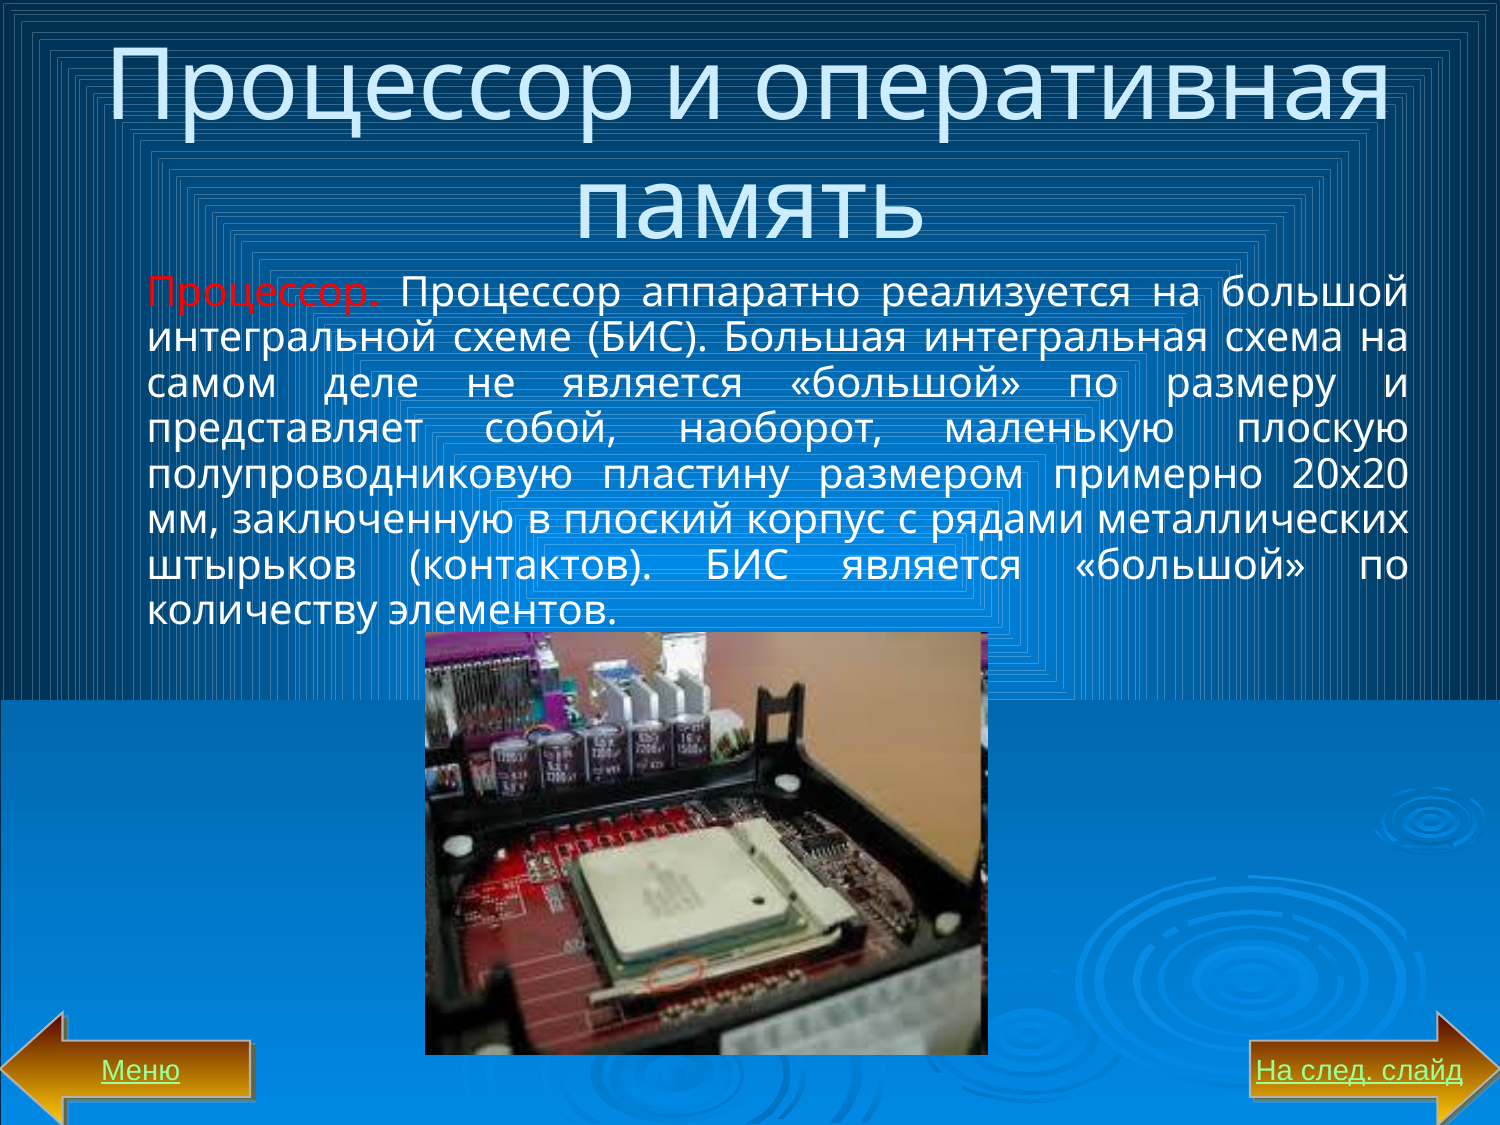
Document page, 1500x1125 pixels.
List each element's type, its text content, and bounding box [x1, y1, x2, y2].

list Процессор. Процессор аппаратно реализуется на большой интегральной схеме (БИС). Большая интегральная схема на самом деле не является «большой» по размеру и представляет собой, наоборот, маленькую плоскую полупроводниковую пластину размером примерно 20x20 мм, заключенную в плоский корпус с рядами металлических штырьков (контактов). БИС является «большой» по количеству элементов. [74, 262, 1426, 713]
text_box Меню [0, 1012, 250, 1125]
text_box На след. слайд [1250, 1012, 1500, 1125]
title Процессор и оперативная память [74, 45, 1426, 233]
picture [424, 632, 988, 1055]
